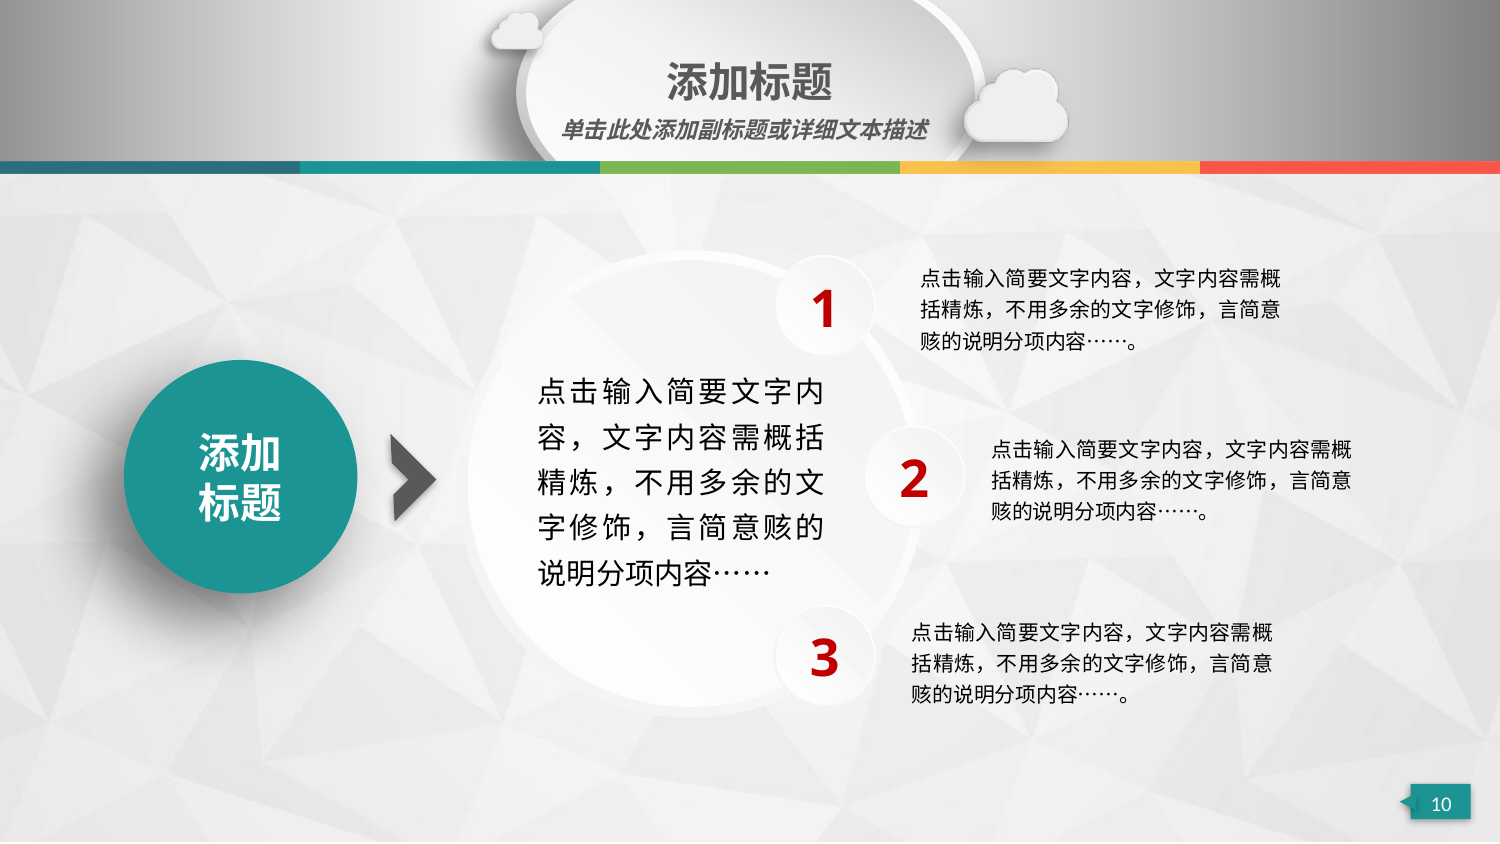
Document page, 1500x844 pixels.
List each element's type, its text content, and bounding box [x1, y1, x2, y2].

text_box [862, 425, 966, 529]
text_box 添加标题 [584, 55, 916, 106]
text_box [390, 433, 437, 522]
text_box 添加 标题 [198, 427, 283, 528]
text_box 点击输入简要文字内容，文字内容需概括精炼，不用多余的文字修饰，言简意赅的说明分项内容……。 [929, 613, 1273, 707]
text_box 点击输入简要文字内容，文字内容需概括精炼，不用多余的文字修饰，言简意赅的说明分项内容……。 [991, 430, 1353, 525]
text_box [121, 357, 360, 596]
text_box 点击输入简要文字内容，文字内容需概括精炼，不用多余的文字修饰，言简意赅的说明分项内容……。 [929, 259, 1282, 354]
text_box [773, 254, 877, 358]
picture [0, 0, 1500, 842]
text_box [773, 604, 877, 708]
text_box 单击此处添加副标题或详细文本描述 [545, 108, 943, 151]
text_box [457, 250, 925, 718]
